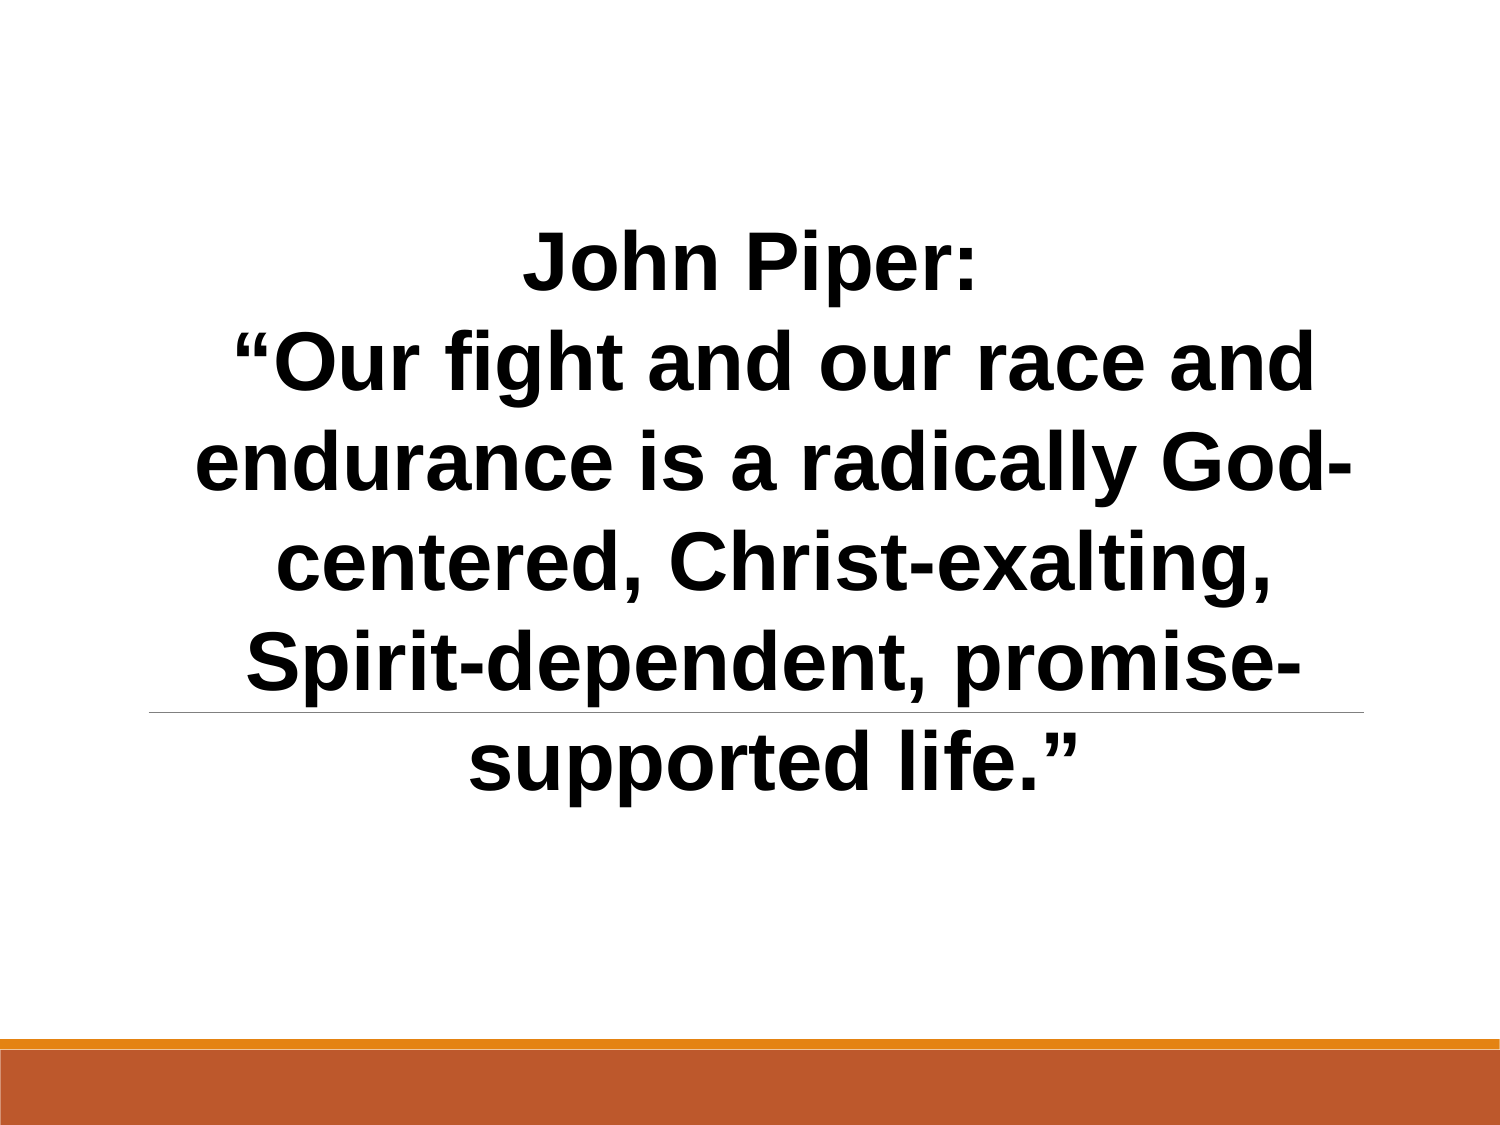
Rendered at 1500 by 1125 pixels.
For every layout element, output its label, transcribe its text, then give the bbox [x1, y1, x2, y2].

text_box John Piper: “Our fight and our race and endurance is a radically God-centered, Christ-exalting, Spirit-dependent, promise-supported life.” [137, 199, 1413, 815]
